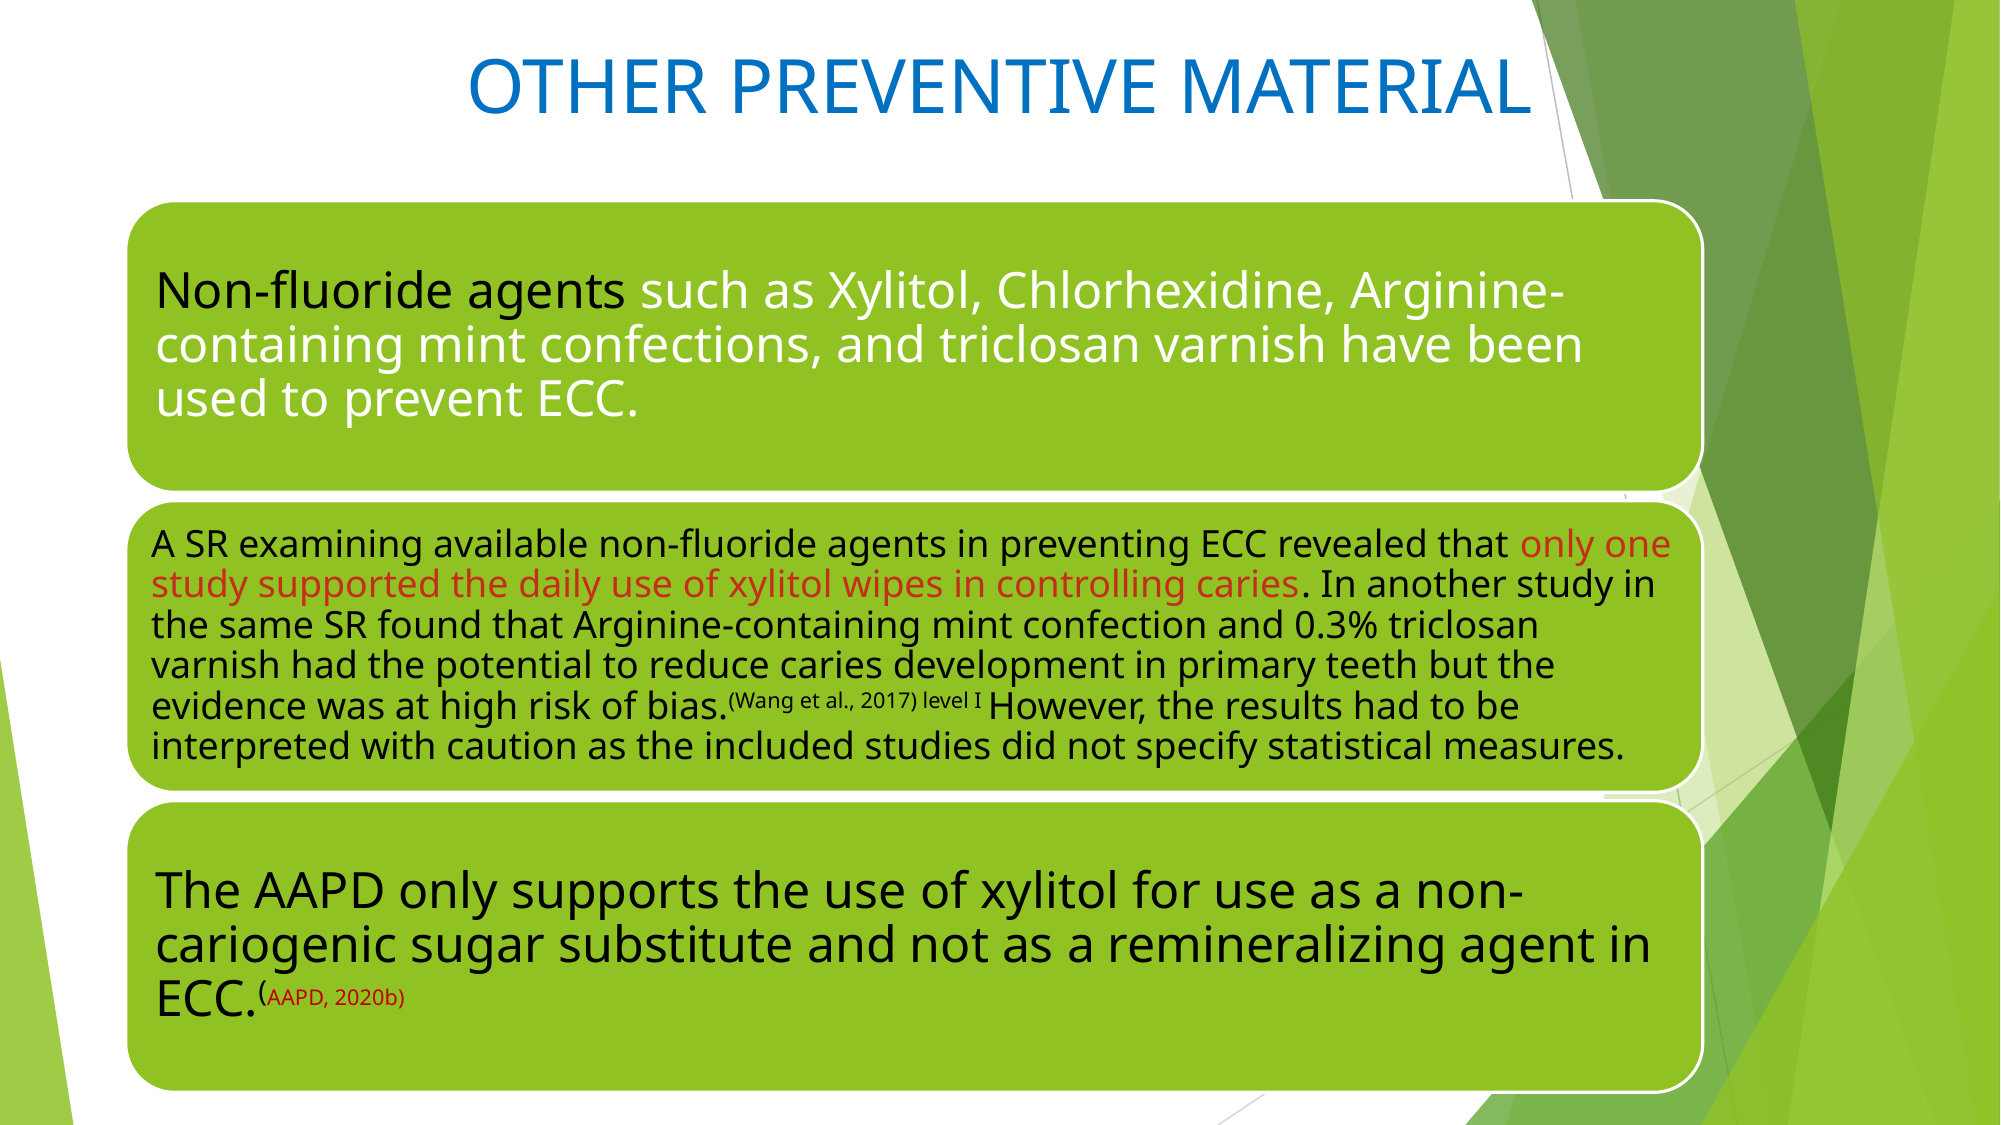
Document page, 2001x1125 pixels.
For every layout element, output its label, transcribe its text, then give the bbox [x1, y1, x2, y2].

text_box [125, 200, 1703, 1093]
title OTHER PREVENTIVE MATERIAL [324, 30, 1675, 169]
